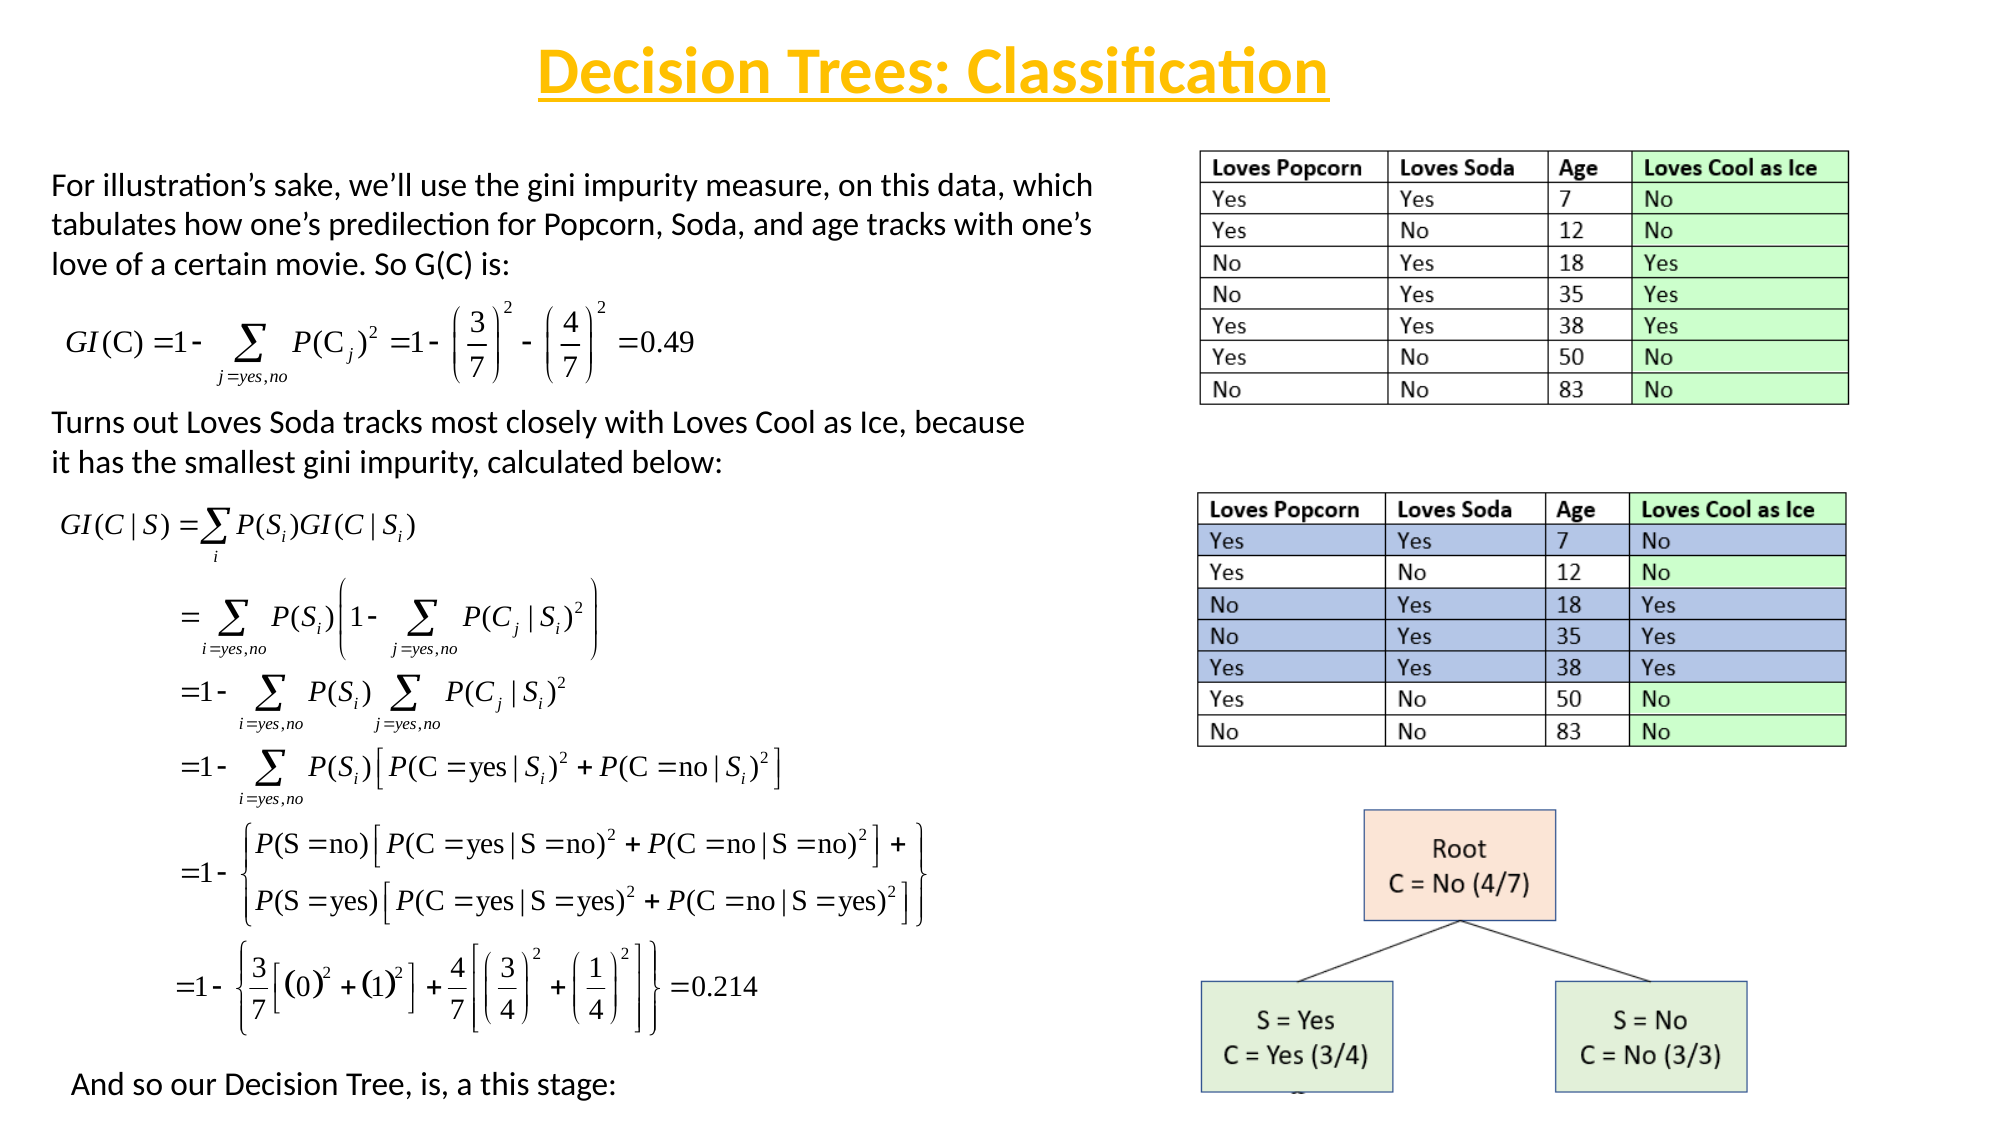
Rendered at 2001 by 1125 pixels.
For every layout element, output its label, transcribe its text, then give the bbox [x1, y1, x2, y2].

text_box Turns out Loves Soda tracks most closely with Loves Cool as Ice, because it has the smallest gini impurity, calculated below: [36, 393, 1068, 488]
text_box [61, 292, 702, 392]
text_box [56, 503, 933, 1041]
text_box Decision Trees: Classification [522, 19, 1381, 115]
picture [1196, 143, 1853, 410]
text_box For illustration’s sake, we’ll use the gini impurity measure, on this data, which tabulates how one’s predilection for Popcorn, Soda, and age tracks with one’s love of a certain movie. So G(C) is: [36, 155, 1131, 290]
picture [1191, 486, 1853, 752]
picture [1196, 792, 1754, 1094]
text_box And so our Decision Tree, is, a this stage: [56, 1055, 676, 1110]
